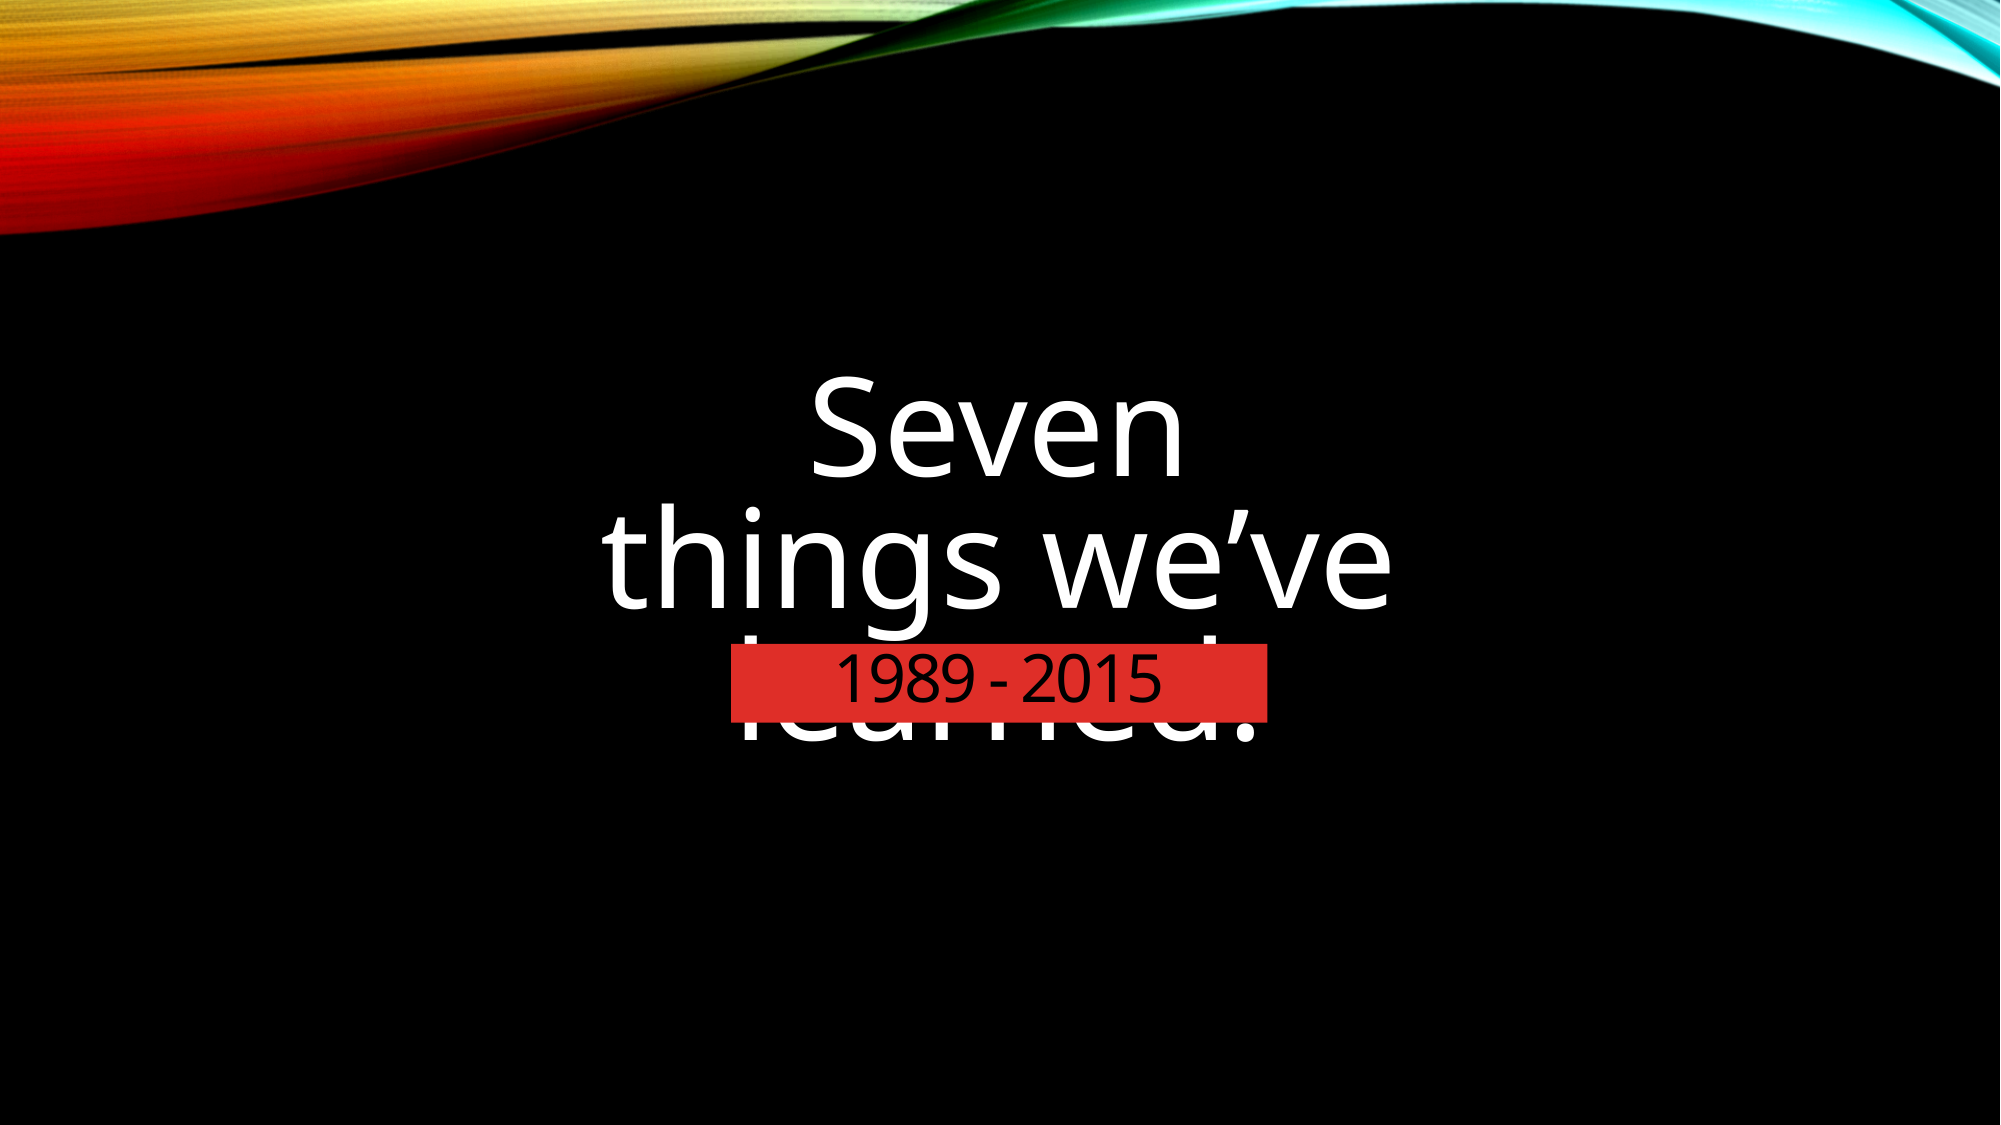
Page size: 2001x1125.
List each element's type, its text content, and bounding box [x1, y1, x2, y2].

text_box Seven things we’ve learned. [576, 363, 1423, 774]
text_box 1989 - 2015 [731, 643, 1268, 723]
picture [0, 0, 2000, 237]
